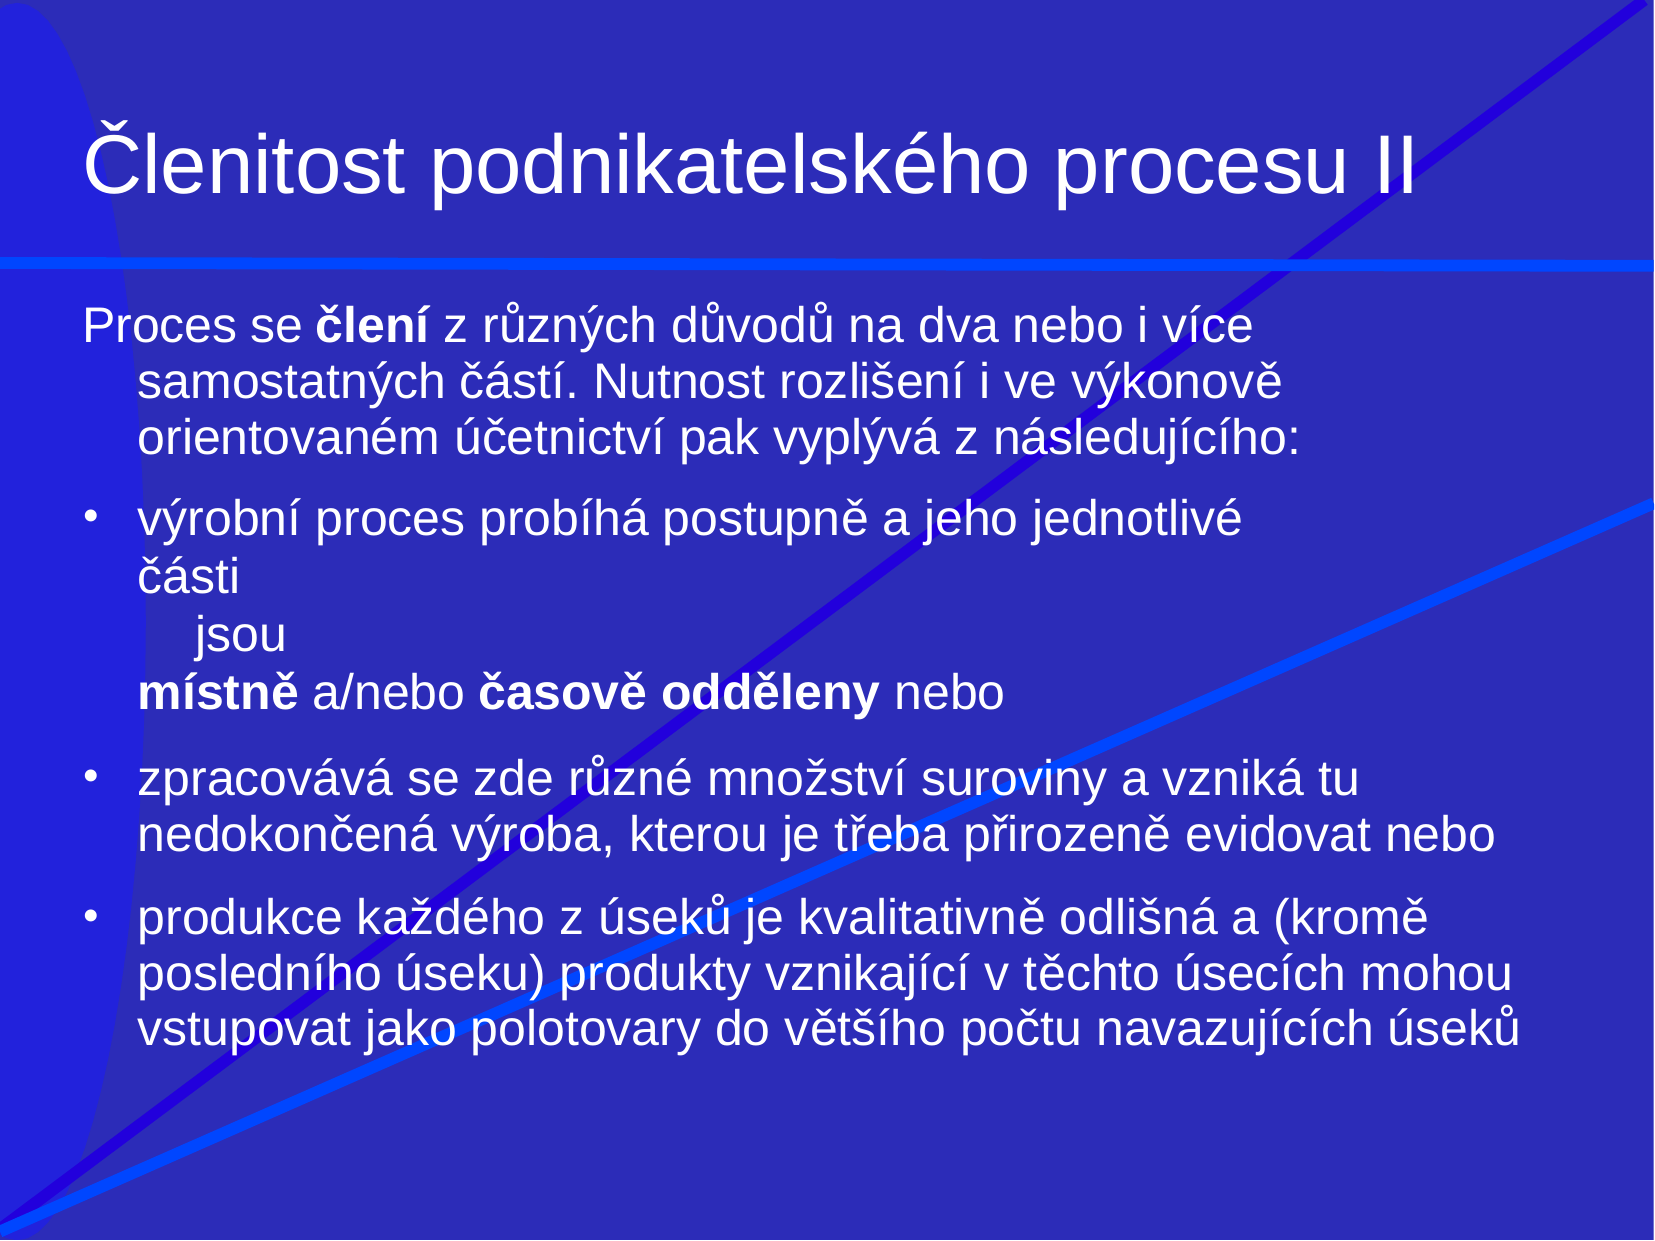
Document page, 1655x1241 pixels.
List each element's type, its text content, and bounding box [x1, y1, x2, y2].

title Členitost podnikatelského procesu II [80, 64, 1574, 318]
text_box Proces se člení z různých důvodů na dva nebo i více samostatných částí. Nutnost rozlišení i ve výkonově orientovaném účetnictví pak vyplývá z následujícího: výrobní proces probíhá postupně a jeho jednotlivé části jsou místně a/nebo časově odděleny nebo zpracovává se zde různé množství suroviny a vzniká tu nedokončená výroba, kterou je třeba přirozeně evidovat nebo produkce každého z úseků je kvalitativně odlišná a (kromě posledního úseku) produkty vznikající v těchto úsecích mohou vstupovat jako polotovary do většího počtu navazujících úseků [80, 296, 1524, 1057]
